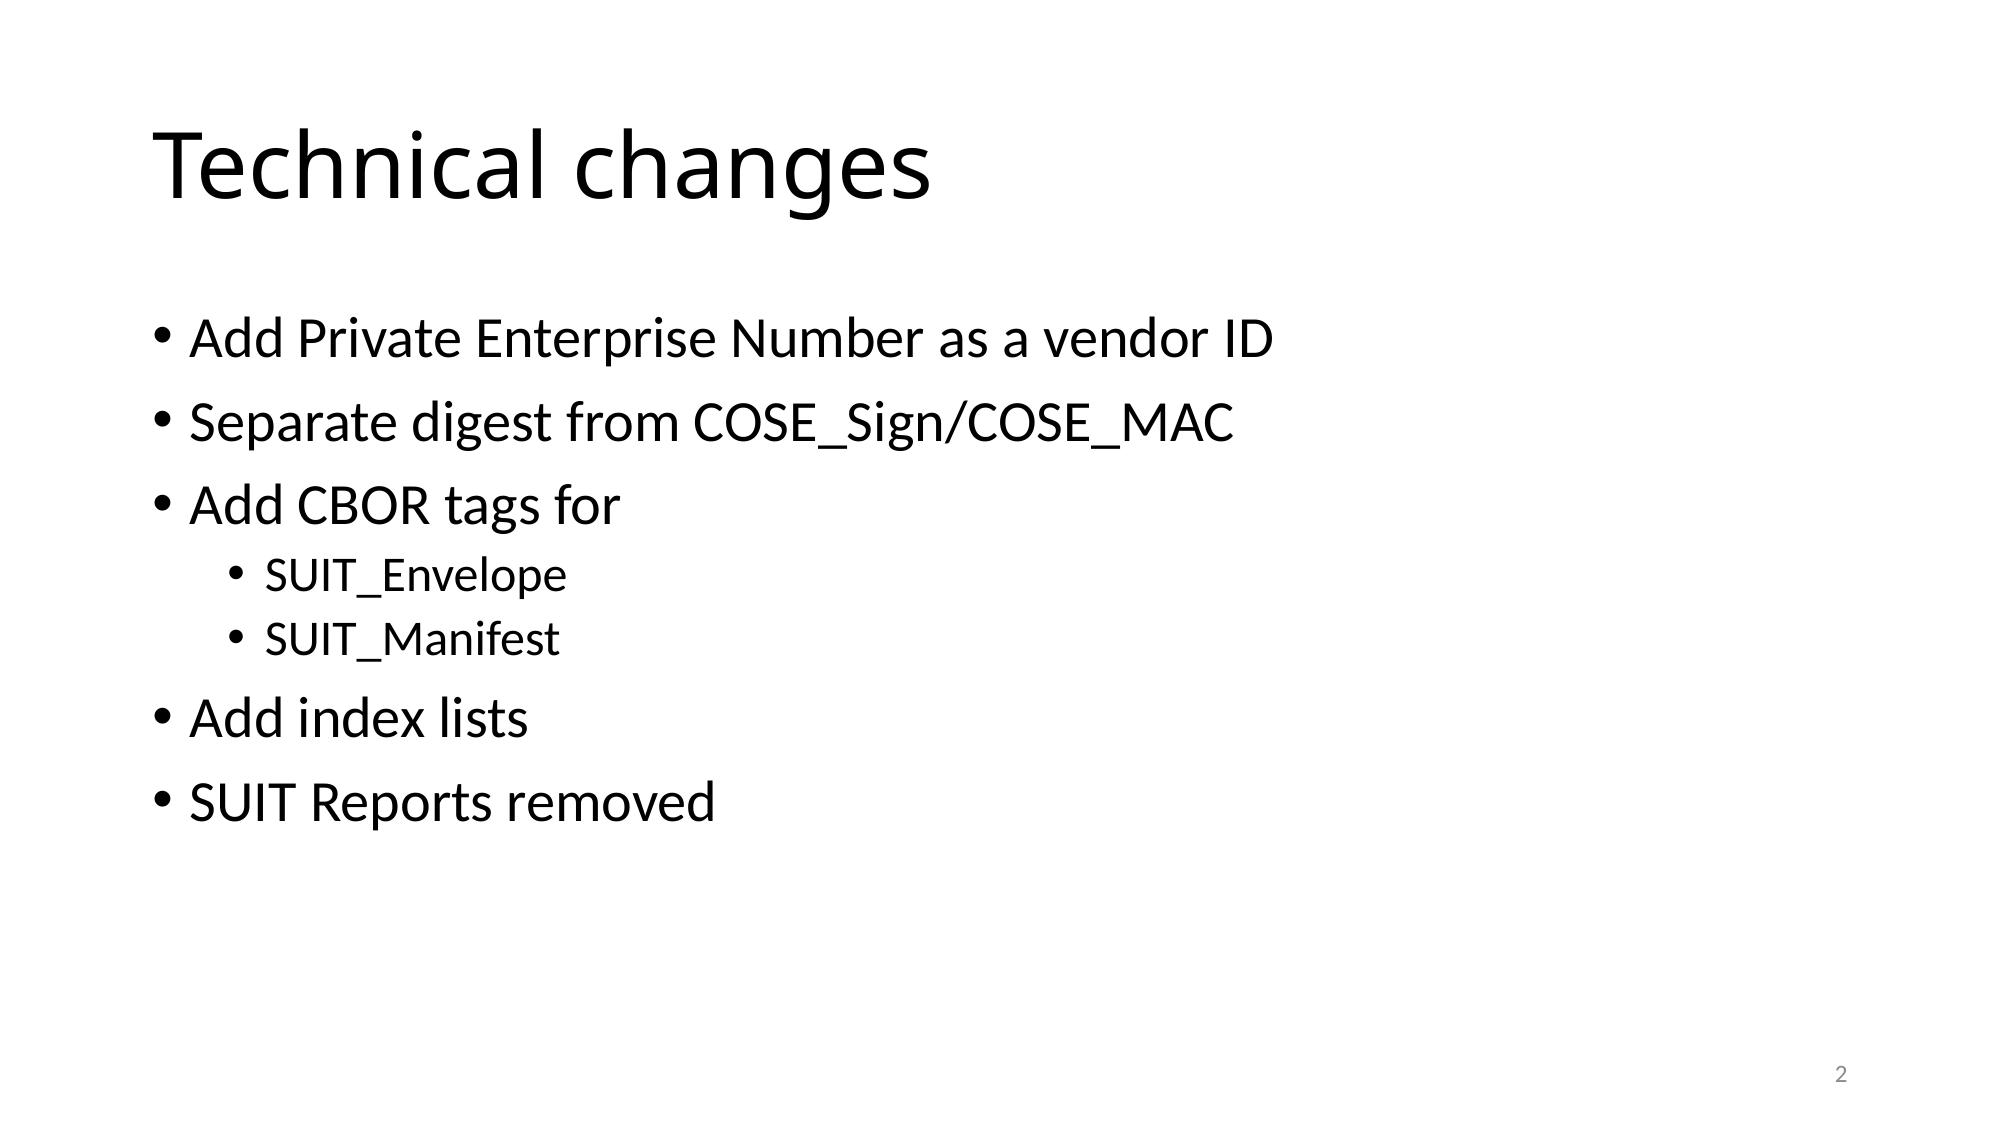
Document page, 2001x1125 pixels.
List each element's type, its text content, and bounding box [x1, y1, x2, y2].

list Add Private Enterprise Number as a vendor ID Separate digest from COSE_Sign/COSE_MAC Add CBOR tags for SUIT_Envelope SUIT_Manifest Add index lists SUIT Reports removed [137, 299, 1863, 1014]
slide_number 2 [1412, 1042, 1863, 1103]
title Technical changes [137, 59, 1863, 278]
